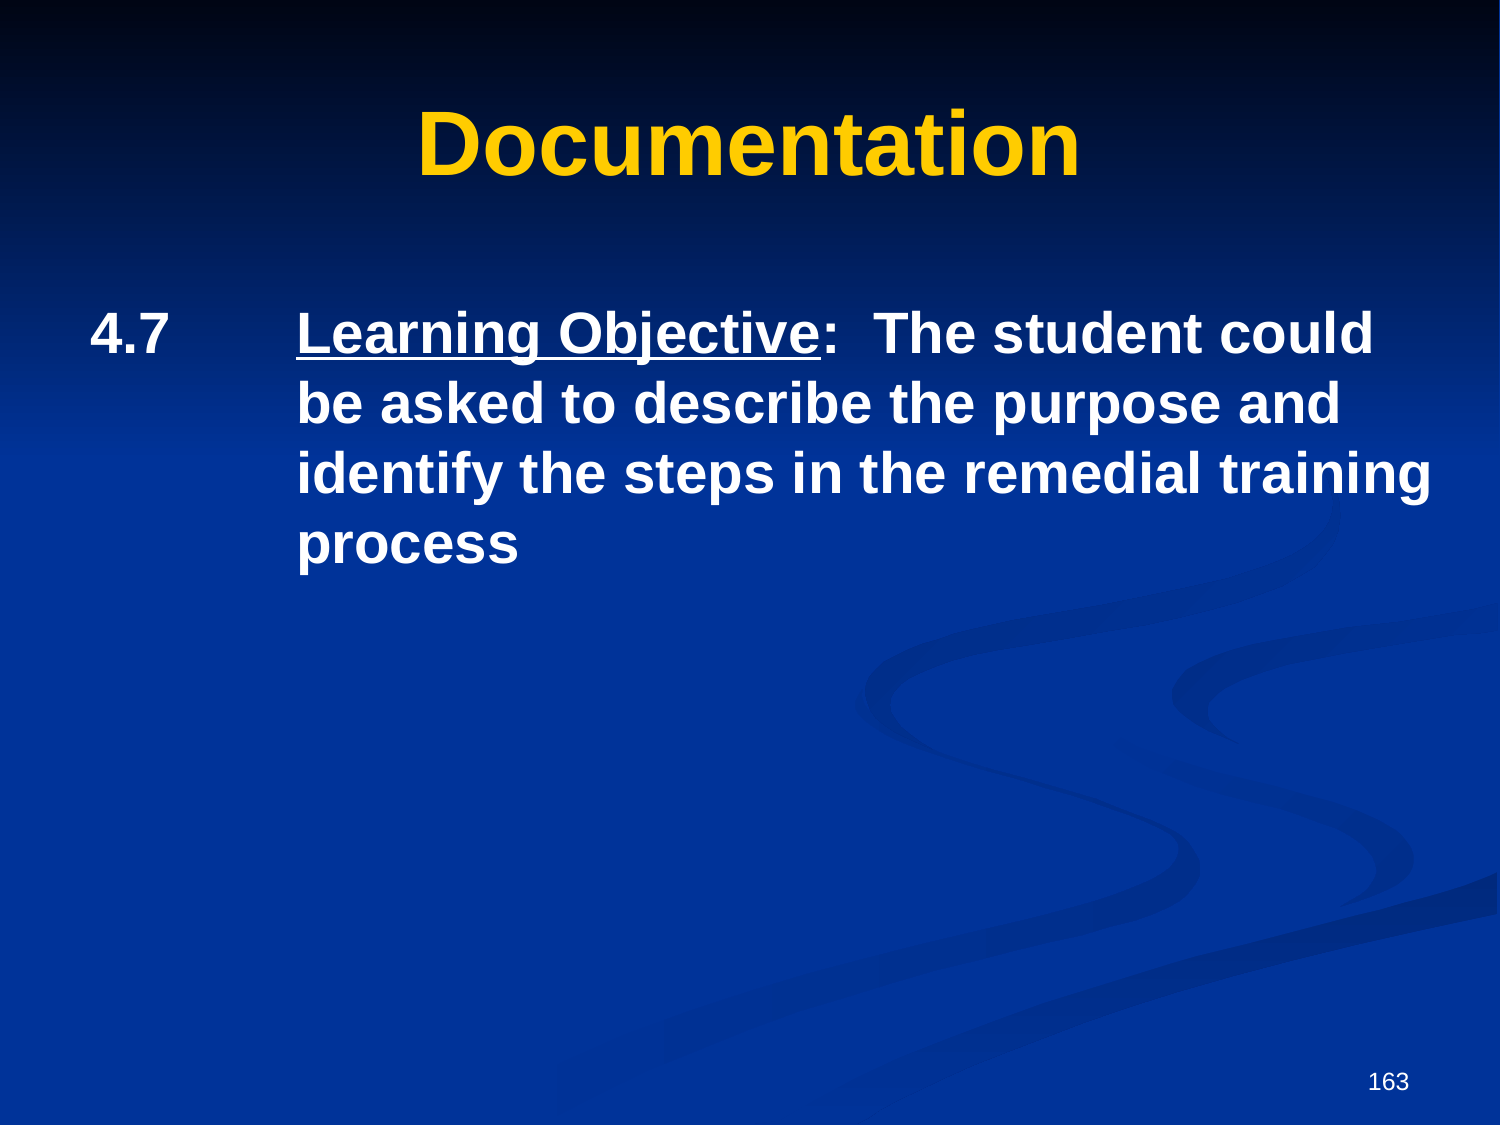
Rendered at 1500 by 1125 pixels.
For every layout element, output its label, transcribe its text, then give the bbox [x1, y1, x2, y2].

list 4.7 Learning Objective: The student could be asked to describe the purpose and identify the steps in the remedial training process [74, 287, 1500, 1031]
slide_number 163 [1074, 1031, 1426, 1104]
title Documentation [74, 44, 1426, 233]
